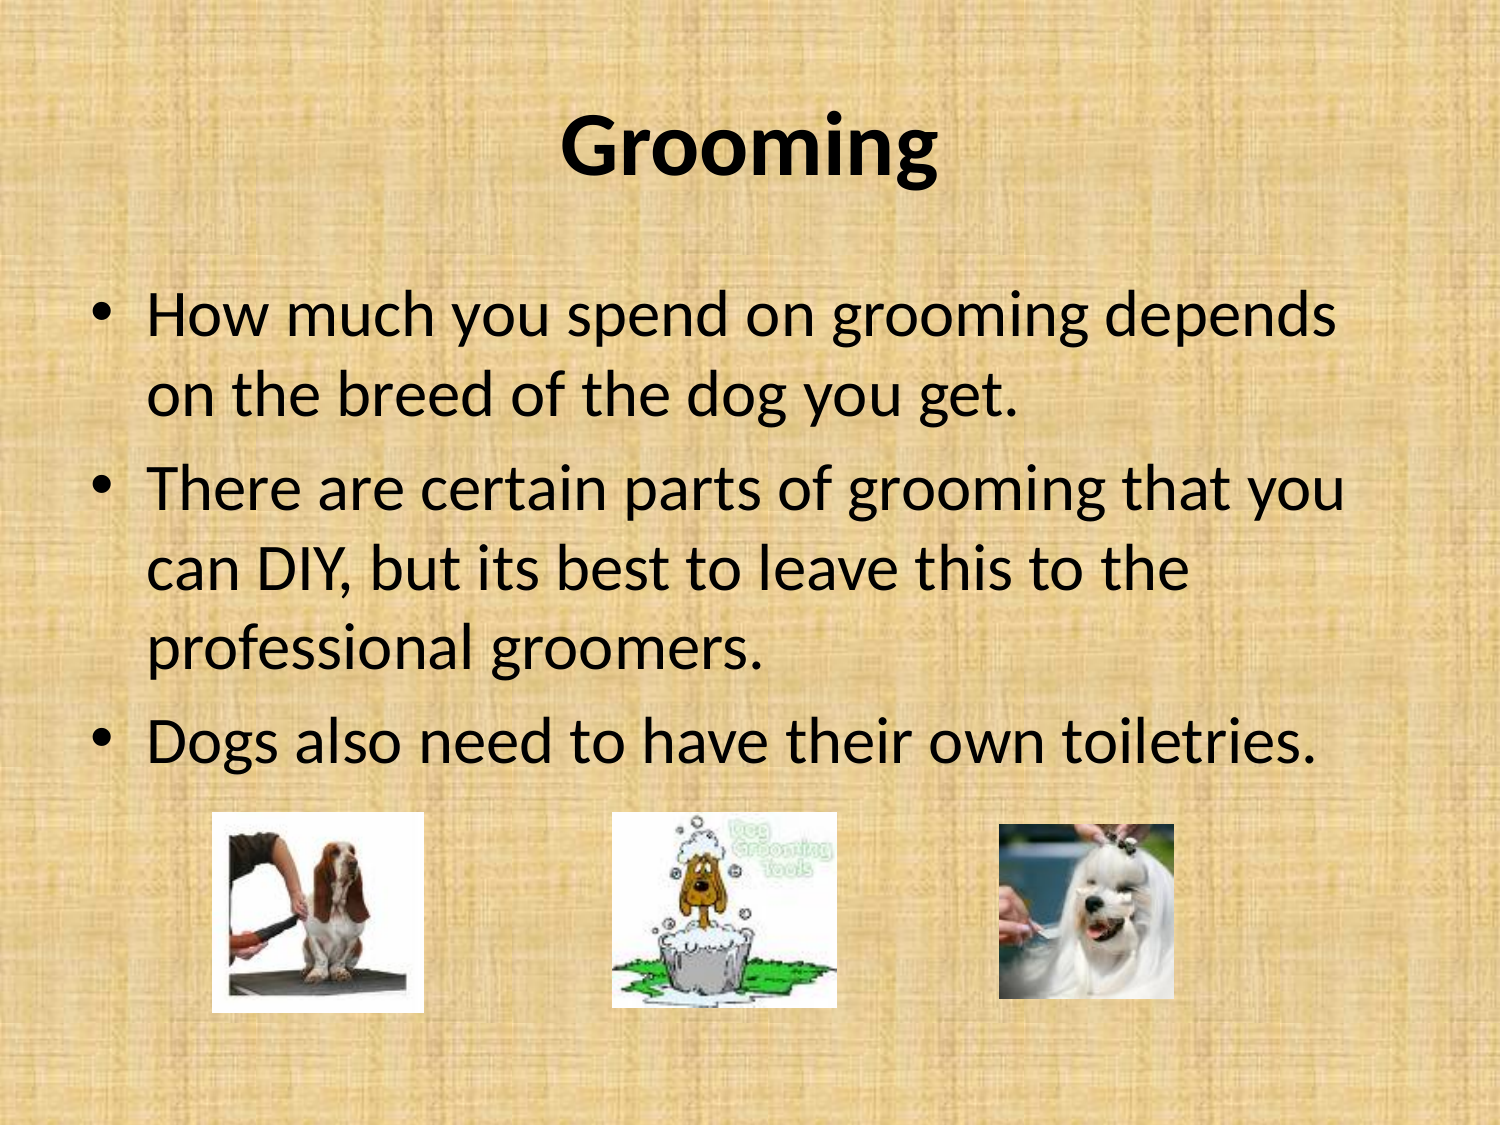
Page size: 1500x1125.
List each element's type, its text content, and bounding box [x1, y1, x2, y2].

title Grooming [75, 45, 1425, 233]
list How much you spend on grooming depends on the breed of the dog you get. There are certain parts of grooming that you can DIY, but its best to leave this to the professional groomers. Dogs also need to have their own toiletries. [75, 262, 1425, 1005]
picture [0, 0, 1500, 1125]
